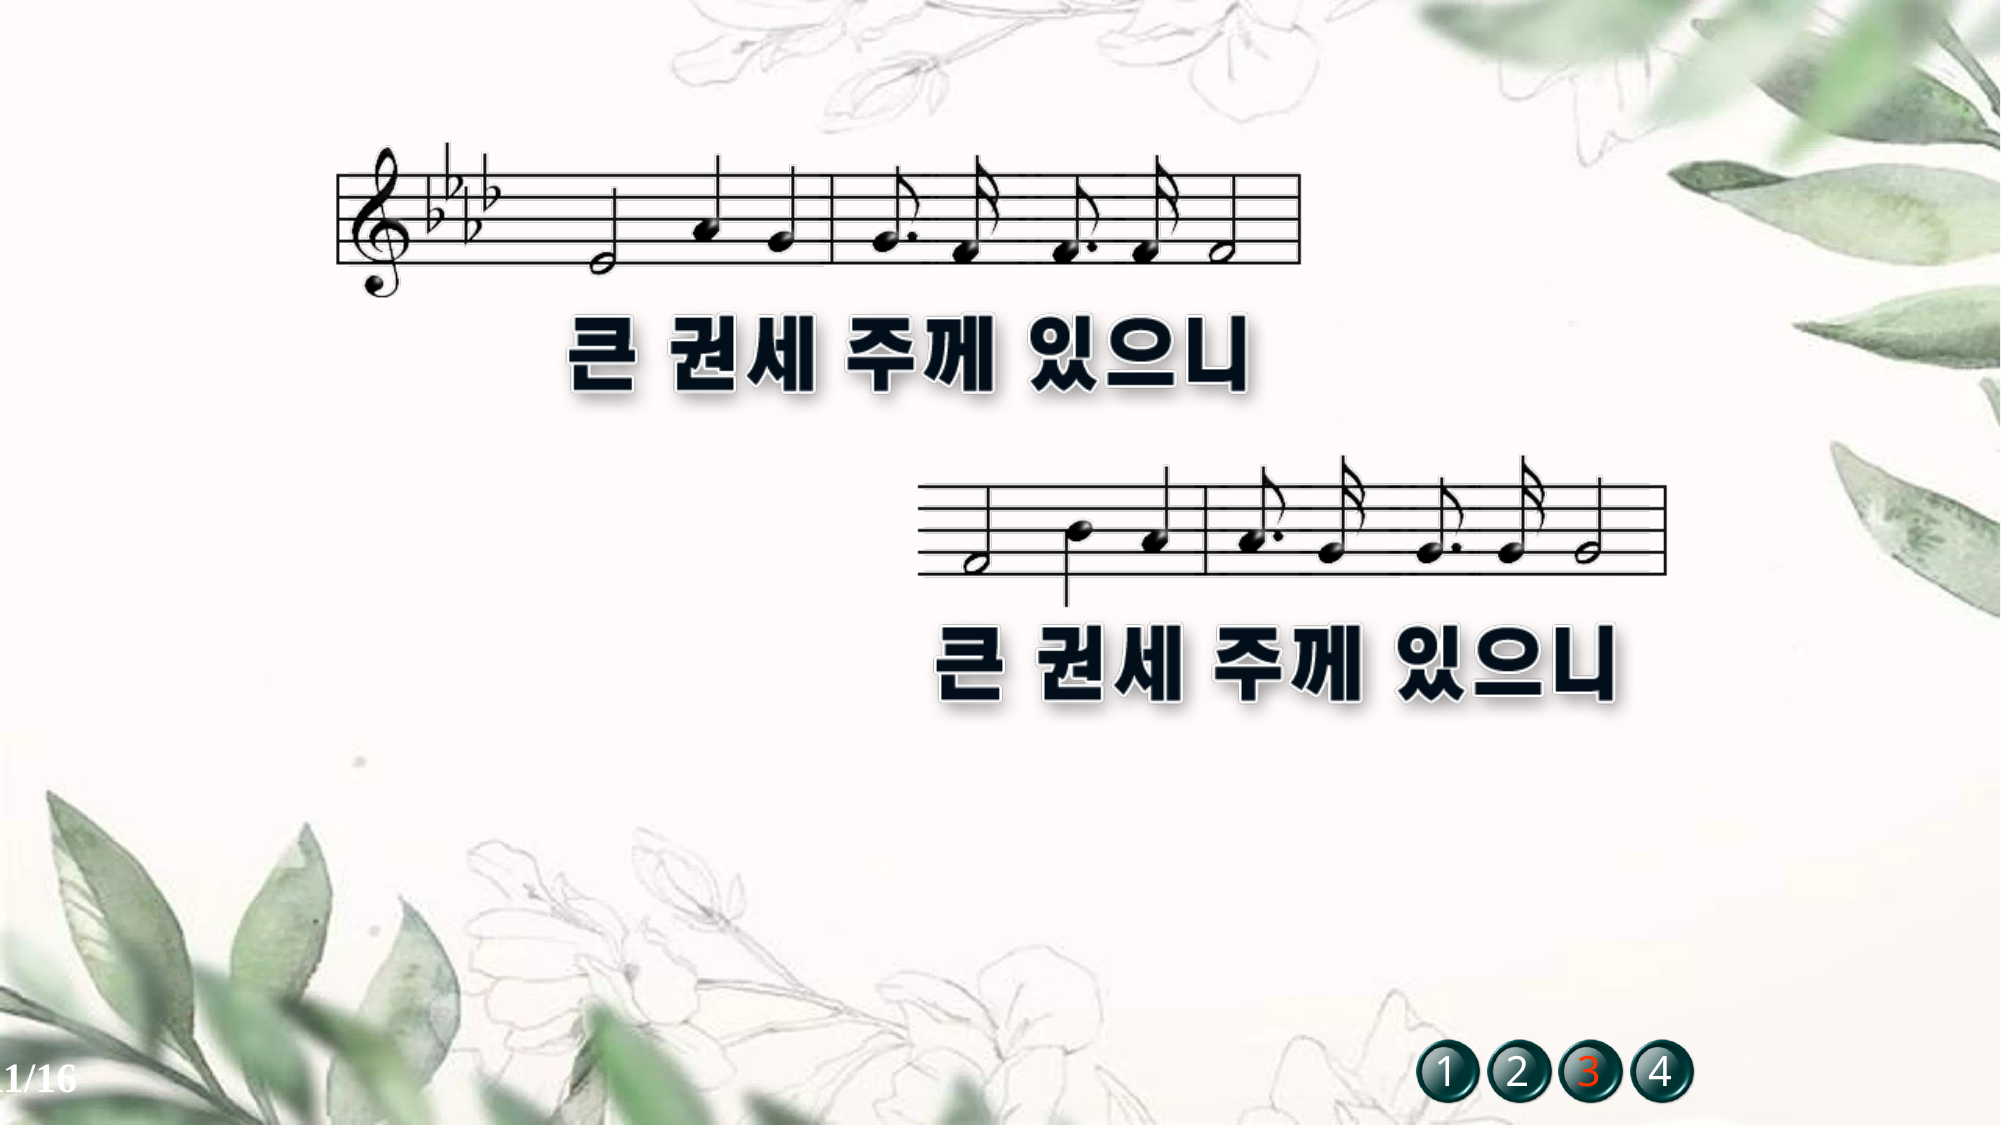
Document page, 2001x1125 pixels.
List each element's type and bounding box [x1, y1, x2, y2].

text_box [1484, 1035, 1555, 1106]
text_box [1413, 1035, 1484, 1106]
picture [0, 0, 2001, 1125]
text_box [1555, 1035, 1626, 1106]
text_box [1627, 1035, 1697, 1106]
